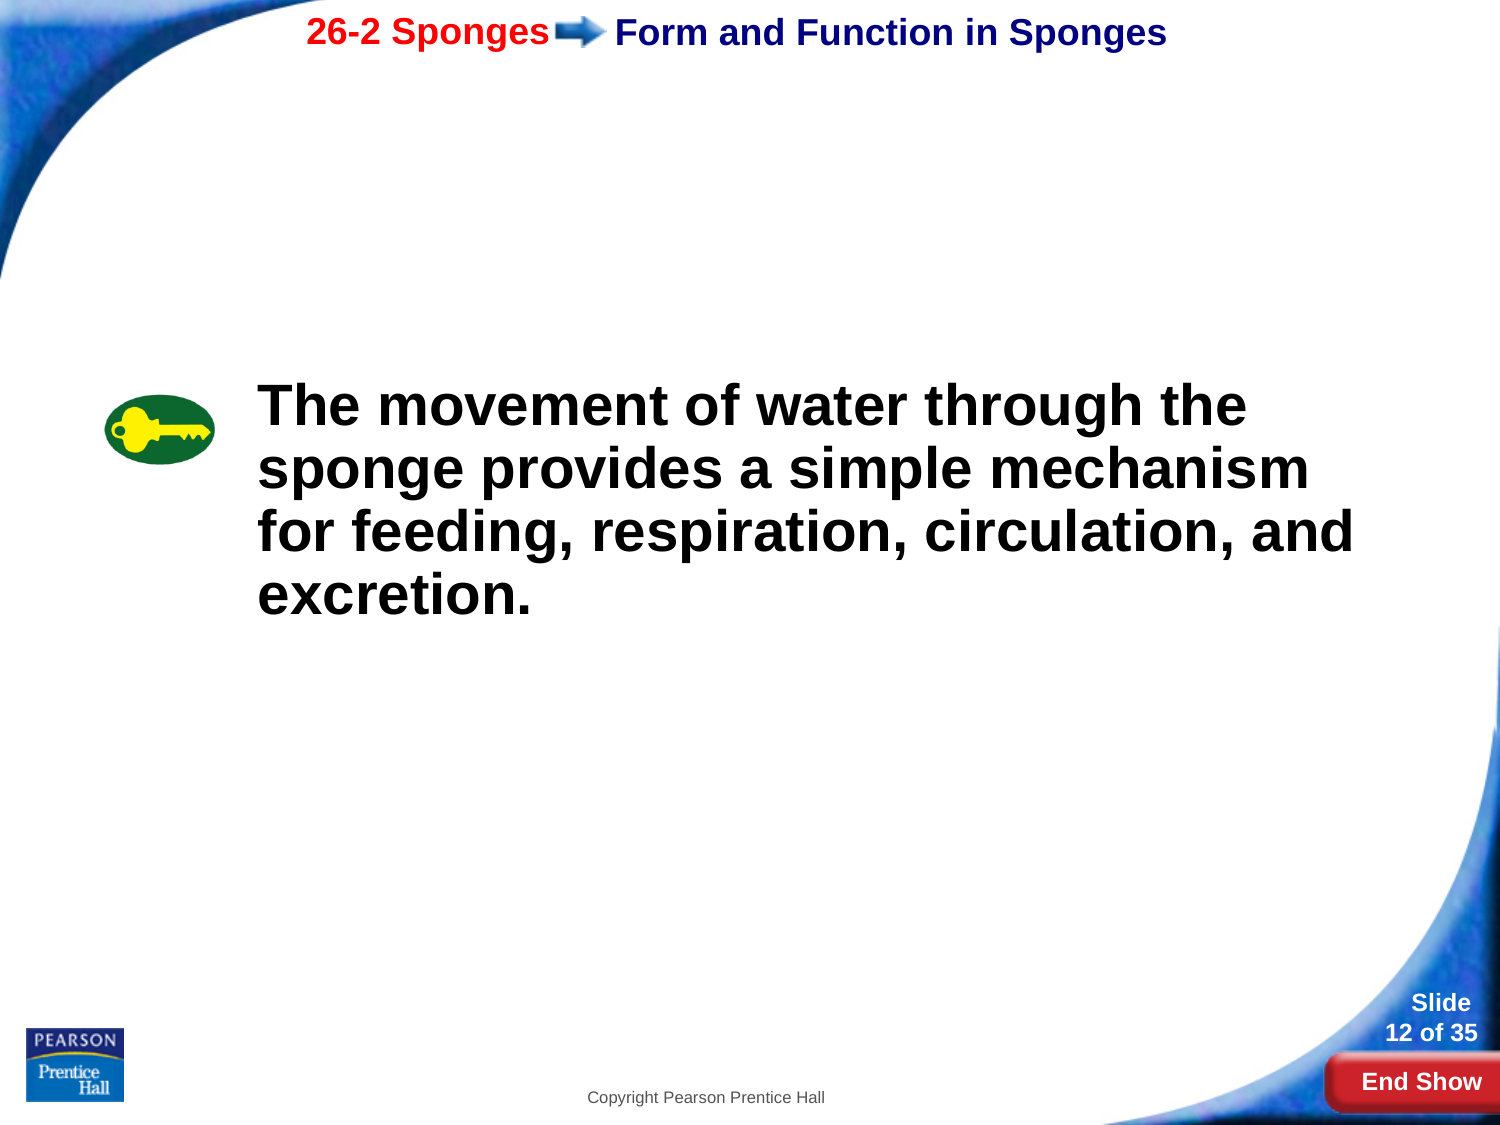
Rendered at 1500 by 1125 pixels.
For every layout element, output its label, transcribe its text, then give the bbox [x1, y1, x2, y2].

picture [0, 0, 1500, 1125]
list The movement of water through the sponge provides a simple mechanism for feeding, respiration, circulation, and excretion. [44, 179, 1413, 938]
title Form and Function in Sponges [599, 0, 1269, 76]
footer Copyright Pearson Prentice Hall [468, 1078, 945, 1105]
